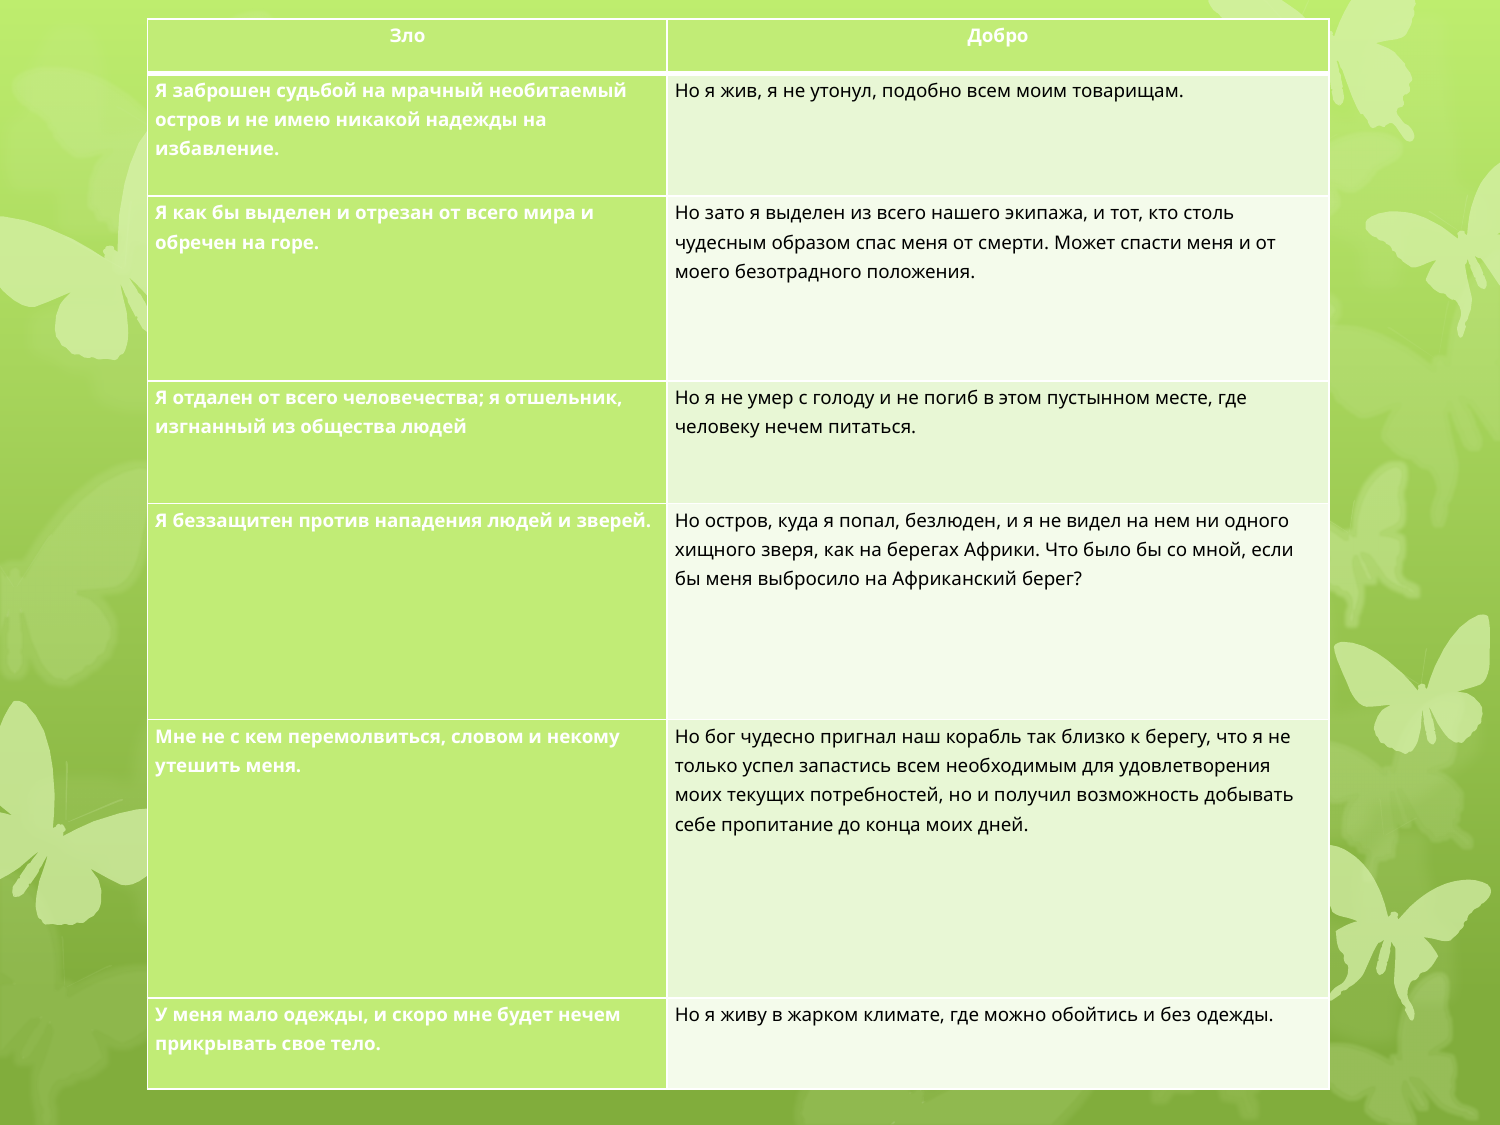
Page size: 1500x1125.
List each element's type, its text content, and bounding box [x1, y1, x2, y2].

table_cell Но бог чудесно пригнал наш корабль так близко к берегу, что я не только успел запастись всем необходимым для удовлетворения моих текущих потребностей, но и получил возможность добывать себе пропитание до конца моих дней. [668, 720, 1328, 997]
table_cell Я отдален от всего человечества; я отшельник, изгнанный из общества людей [148, 382, 666, 503]
table_cell Но зато я выделен из всего нашего экипажа, и тот, кто столь чудесным образом спас меня от смерти. Может спасти меня и от моего безотрадного положения. [668, 197, 1328, 380]
table_cell Но я не умер с голоду и не погиб в этом пустынном месте, где человеку нечем питаться. [668, 382, 1328, 503]
table_header Зло [148, 20, 666, 71]
table_cell Я заброшен судьбой на мрачный необитаемый остров и не имею никакой надежды на избавление. [148, 76, 666, 195]
table_cell Я беззащитен против нападения людей и зверей. [148, 504, 666, 719]
table_cell Мне не с кем перемолвиться, словом и некому утешить меня. [148, 720, 666, 997]
table_header Добро [668, 20, 1328, 71]
table_cell У меня мало одежды, и скоро мне будет нечем прикрывать свое тело. [148, 999, 666, 1088]
table_cell Но я жив, я не утонул, подобно всем моим товарищам. [668, 76, 1328, 195]
table_cell Но остров, куда я попал, безлюден, и я не видел на нем ни одного хищного зверя, как на берегах Африки. Что было бы со мной, если бы меня выбросило на Африканский берег? [668, 504, 1328, 719]
table_cell Но я живу в жарком климате, где можно обойтись и без одежды. [668, 999, 1328, 1088]
table_cell Я как бы выделен и отрезан от всего мира и обречен на горе. [148, 197, 666, 380]
